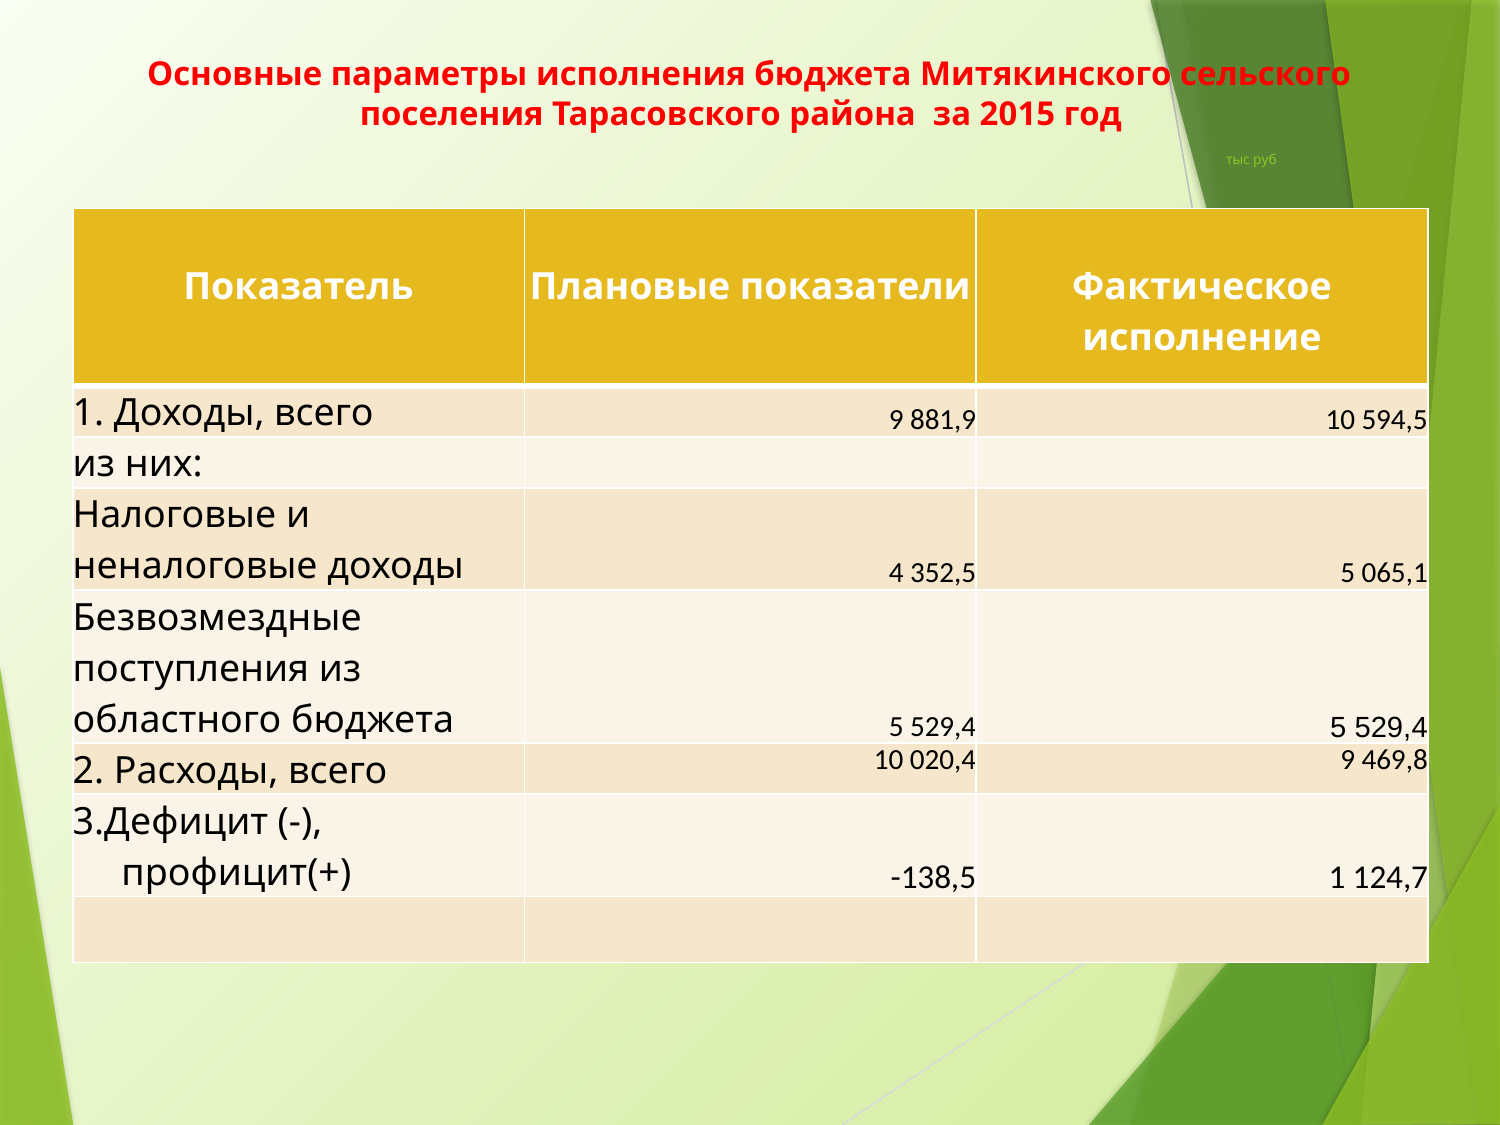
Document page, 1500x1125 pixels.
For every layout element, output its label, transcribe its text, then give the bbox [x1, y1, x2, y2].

table_cell 2. Расходы, всего [74, 744, 524, 793]
table_header Плановые показатели [525, 209, 975, 383]
table_cell 9 469,8 [977, 744, 1427, 793]
table_cell из них: [74, 438, 524, 487]
title Основные параметры исполнения бюджета Митякинского сельского поселения Тарасовского района за 2015 год тыс руб [75, 45, 1425, 182]
table_cell 1 124,7 [977, 795, 1427, 896]
table_cell [525, 438, 975, 487]
table_cell 5 065,1 [977, 489, 1427, 589]
table_cell [977, 897, 1427, 962]
table_cell 1. Доходы, всего [74, 389, 524, 436]
table_cell [525, 897, 975, 962]
table_cell Налоговые и неналоговые доходы [74, 489, 524, 589]
table_header Показатель [74, 209, 524, 383]
table_cell 4 352,5 [525, 489, 975, 589]
table_cell 5 529,4 [525, 591, 975, 742]
table_cell 5 529,4 [977, 591, 1427, 742]
table_cell [977, 438, 1427, 487]
table_cell 10 020,4 [525, 744, 975, 793]
table_cell Безвозмездные поступления из областного бюджета [74, 591, 524, 742]
table_cell [74, 897, 524, 962]
table_cell 9 881,9 [525, 389, 975, 436]
table_cell 3.Дефицит (-), профицит(+) [74, 795, 524, 896]
table_header Фактическое исполнение [977, 209, 1427, 383]
table_cell -138,5 [525, 795, 975, 896]
table_cell 10 594,5 [977, 389, 1427, 436]
